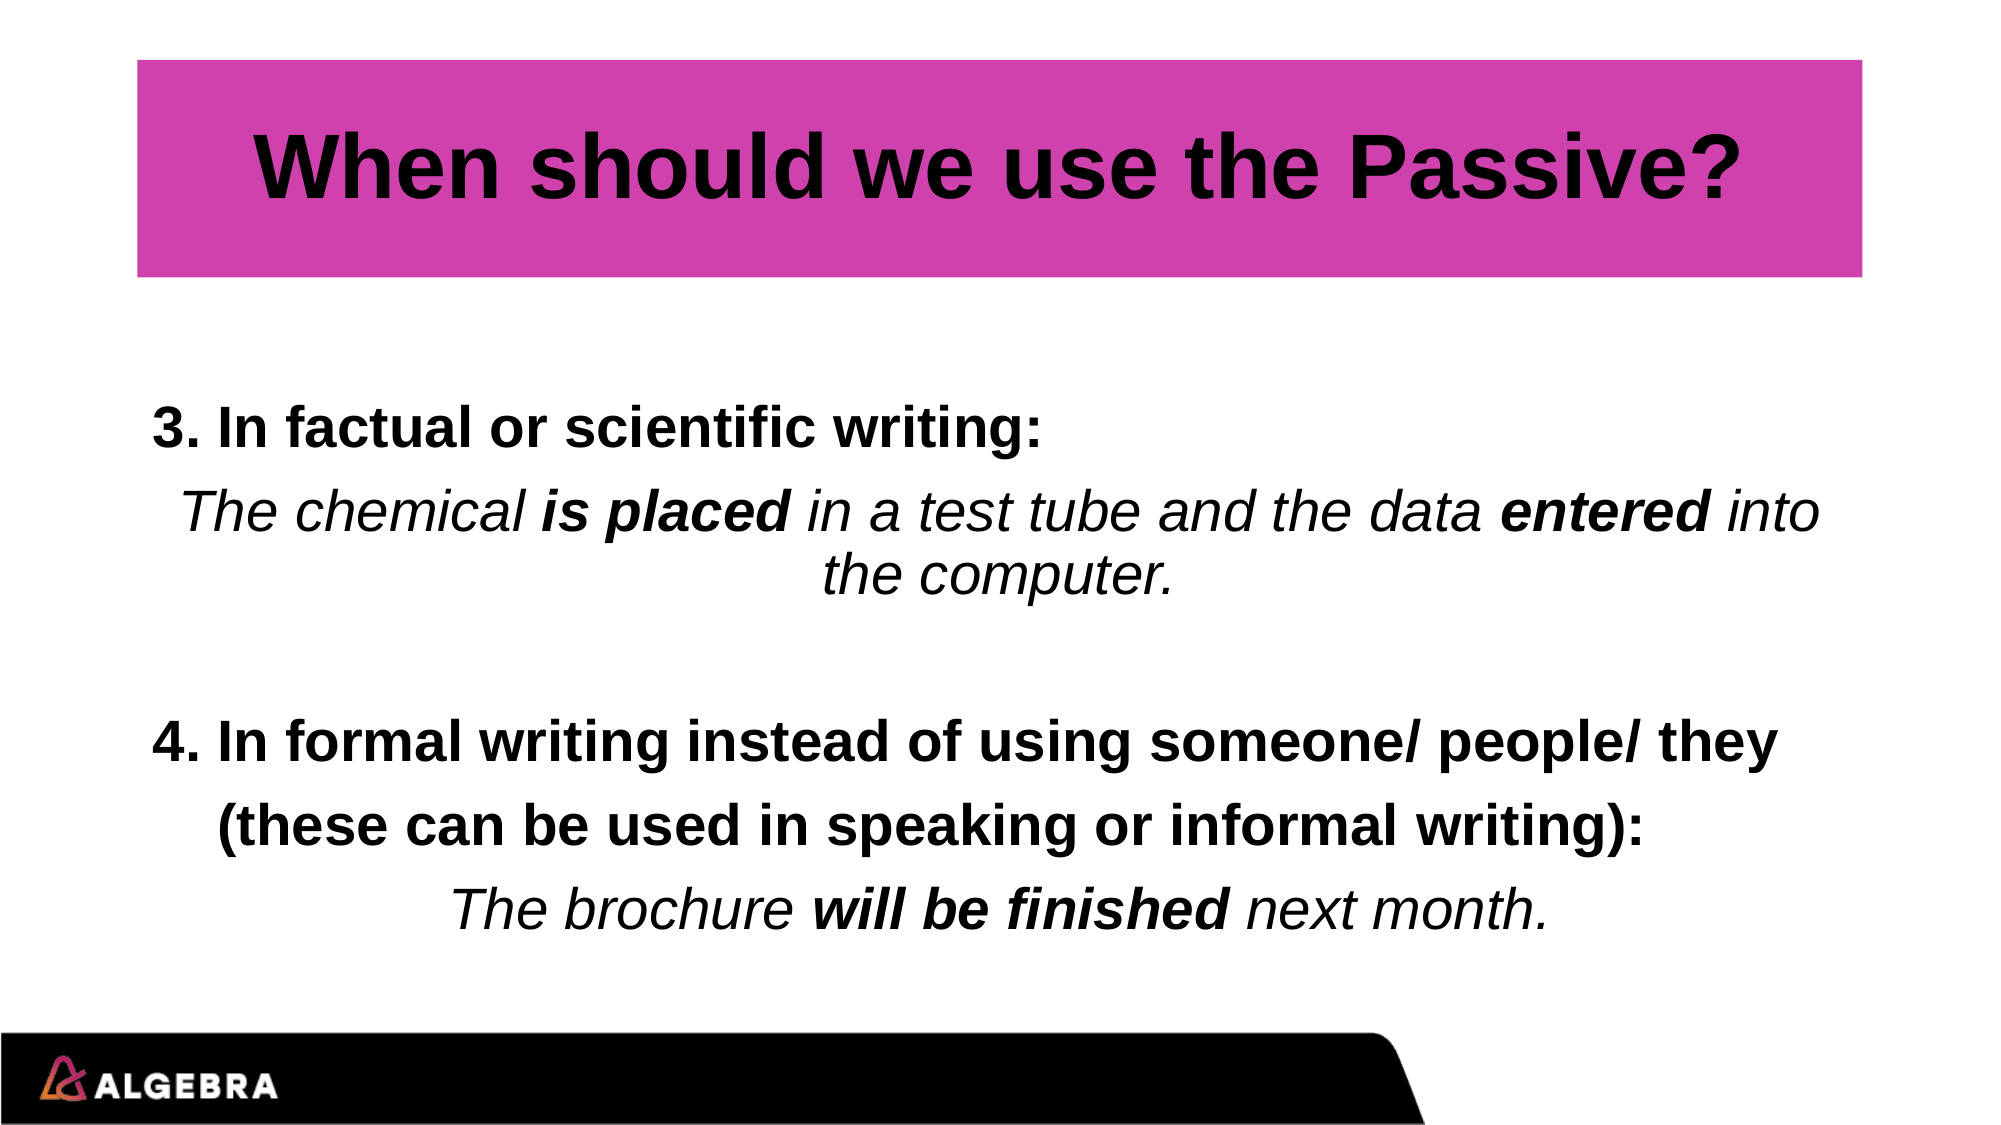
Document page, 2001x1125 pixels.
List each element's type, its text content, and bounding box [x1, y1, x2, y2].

picture [0, 1032, 1425, 1125]
list 3. In factual or scientific writing: The chemical is placed in a test tube and the data entered into the computer. 4. In formal writing instead of using someone/ people/ they (these can be used in speaking or informal writing): The brochure will be finished next month. [137, 299, 1863, 1014]
title When should we use the Passive? [137, 59, 1863, 278]
